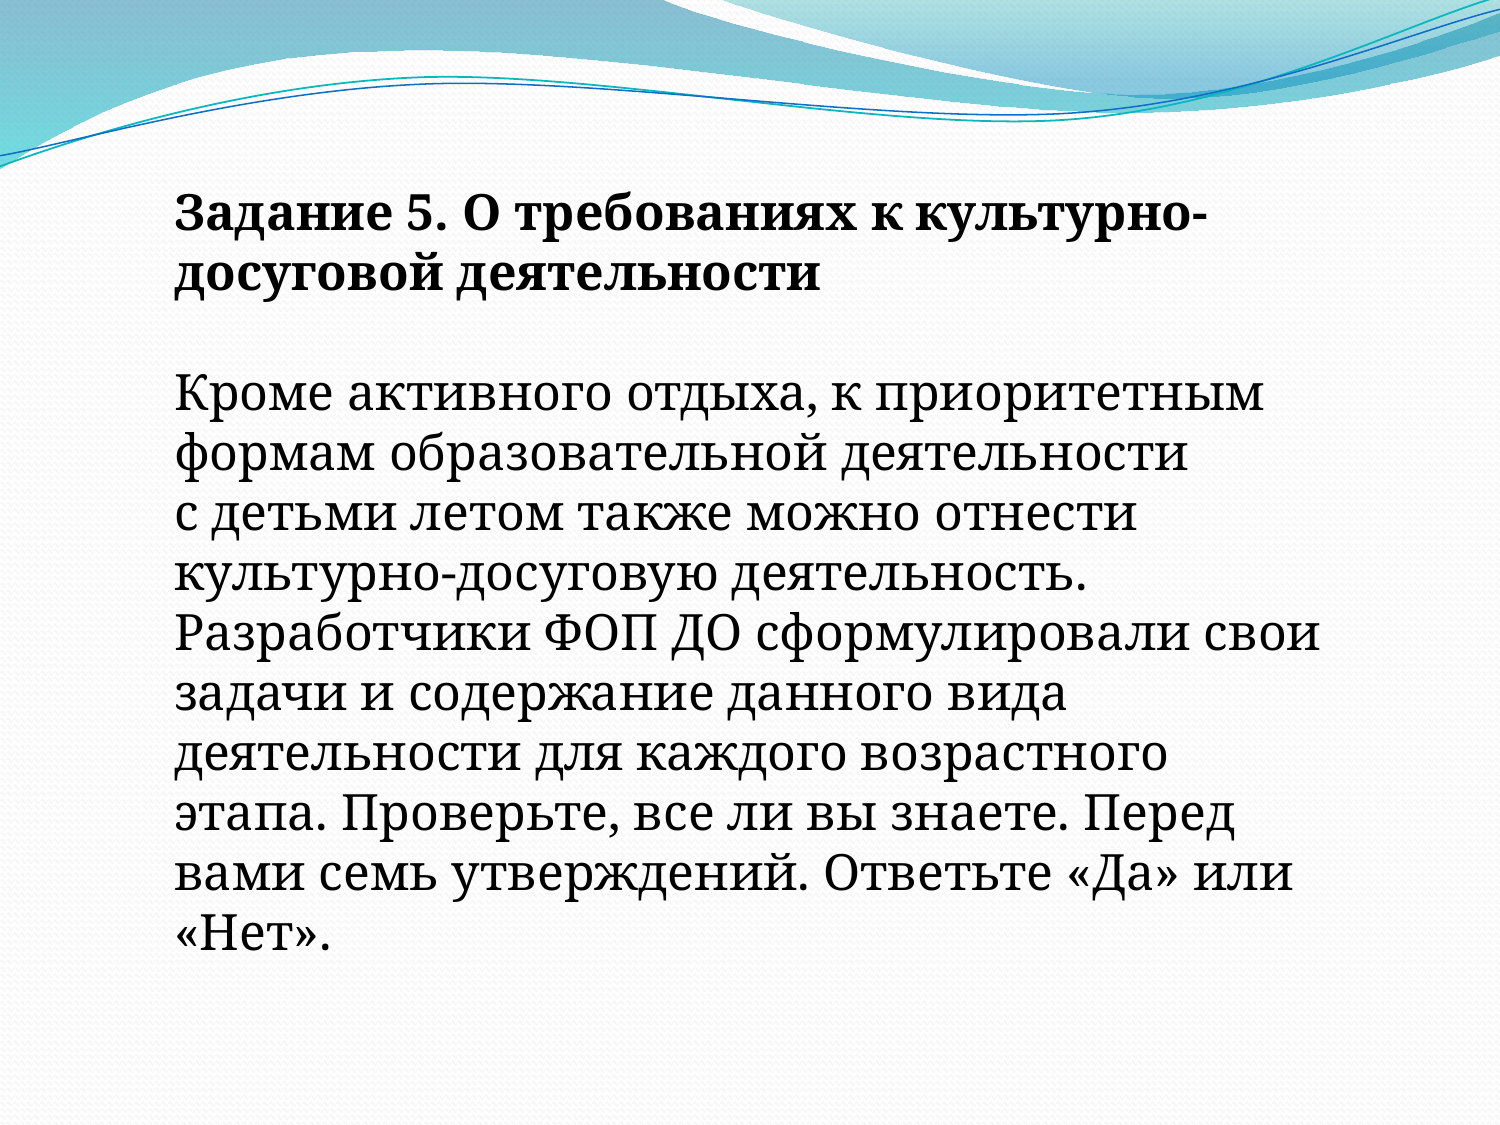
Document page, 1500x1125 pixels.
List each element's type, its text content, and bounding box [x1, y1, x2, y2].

text_box Задание 5. О требованиях к культурно-досуговой деятельности Кроме активного отдыха, к приоритетным формам образовательной деятельности с детьми летом также можно отнести культурно-досуговую деятельность. Разработчики ФОП ДО сформулировали свои задачи и содержание данного вида деятельности для каждого возрастного этапа. Проверьте, все ли вы знаете. Перед вами семь утверждений. Ответьте «Да» или «Нет». [159, 172, 1341, 968]
